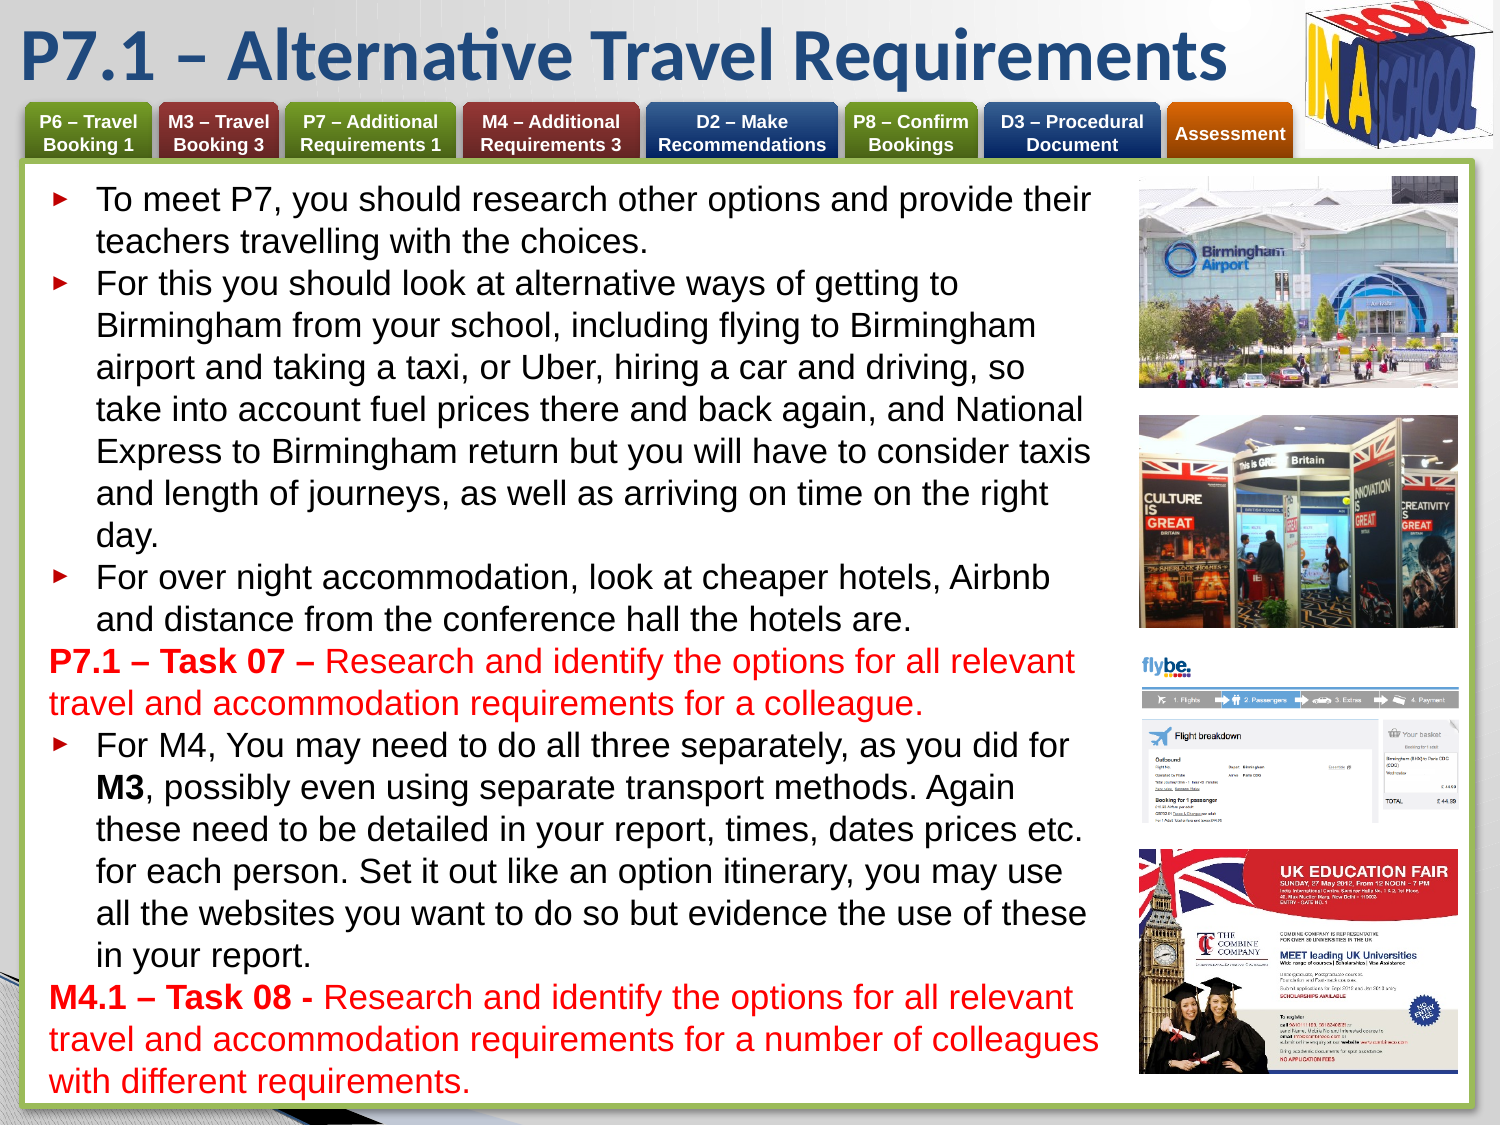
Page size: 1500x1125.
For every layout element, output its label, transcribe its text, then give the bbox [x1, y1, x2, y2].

picture [1139, 848, 1458, 1075]
picture [281, 1114, 303, 1125]
text_box To meet P7, you should research other options and provide their teachers travelling with the choices. For this you should look at alternative ways of getting to Birmingham from your school, including flying to Birmingham airport and taking a taxi, or Uber, hiring a car and driving, so take into account fuel prices there and back again, and National Express to Birmingham return but you will have to consider taxis and length of journeys, as well as arriving on time on the right day. For over night accommodation, look at cheaper hotels, Airbnb and distance from the conference hall the hotels are. P7.1 – Task 07 – Research and identify the options for all relevant travel and accommodation requirements for a colleague. For M4, You may need to do all three separately, as you did for M3, possibly even using separate transport methods. Again these need to be detailed in your report, times, dates prices etc. for each person. Set it out like an option itinerary, you may use all the websites you want to do so but evidence the use of these in your report. M4.1 – Task 08 - Research and identify the options for all relevant travel and accommodation requirements for a number of colleagues with different requirements. [34, 169, 1117, 1108]
picture [1139, 415, 1458, 628]
picture [1139, 651, 1459, 823]
picture [1305, 0, 1494, 149]
picture [1139, 175, 1458, 388]
title P7.1 – Alternative Travel Requirements [5, 0, 1270, 102]
